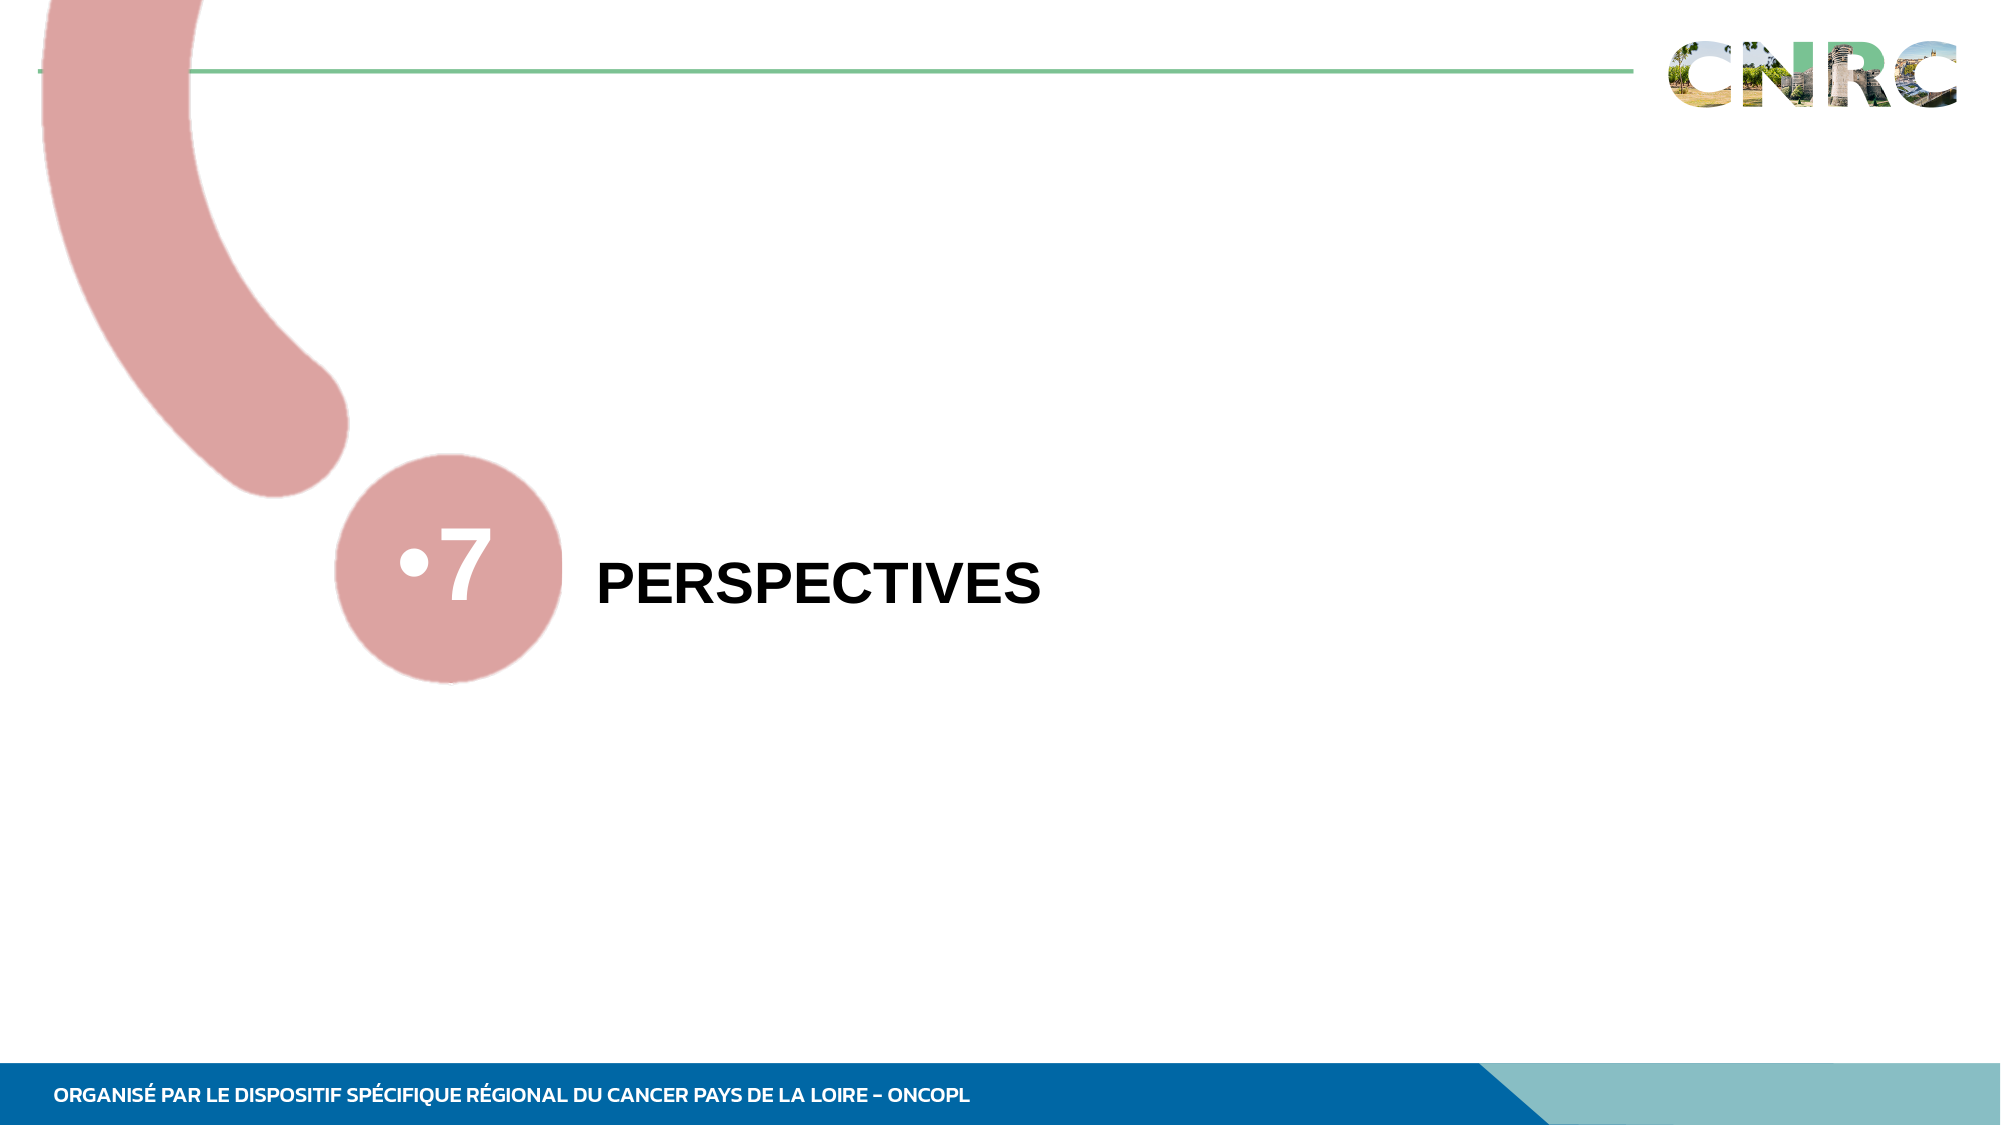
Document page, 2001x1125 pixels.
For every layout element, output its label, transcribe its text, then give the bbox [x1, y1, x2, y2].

list Perspectives [581, 546, 1855, 969]
list 7 [380, 503, 521, 632]
picture [0, 0, 2001, 1125]
